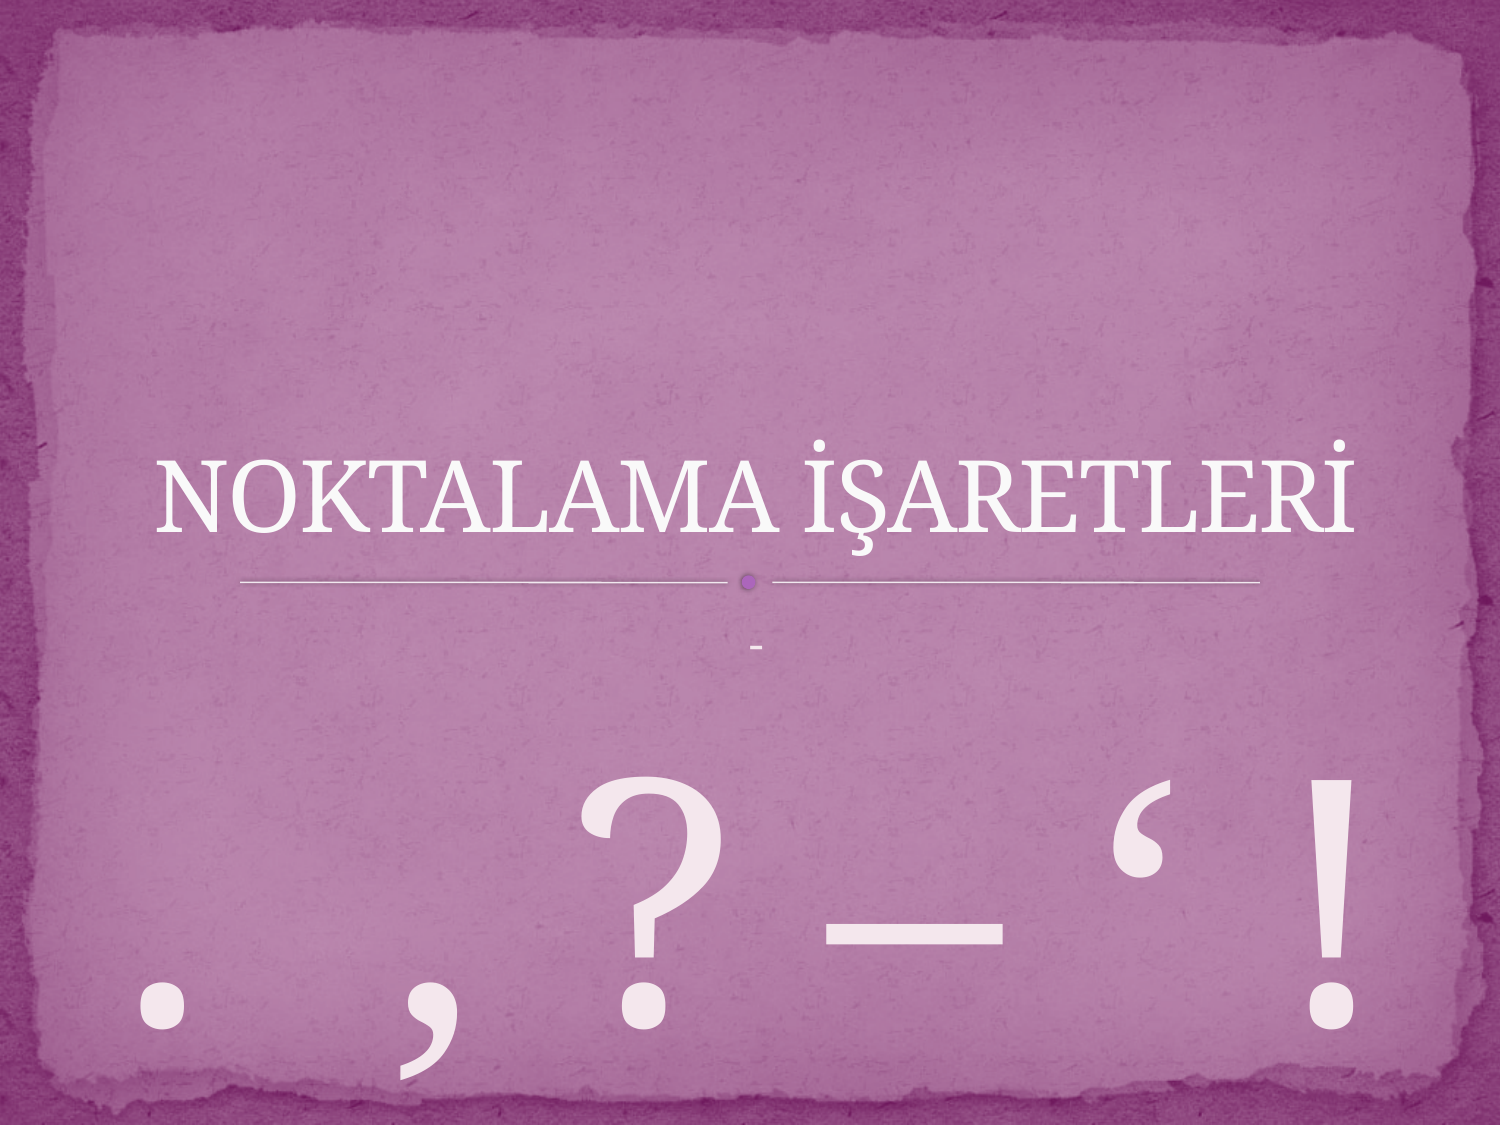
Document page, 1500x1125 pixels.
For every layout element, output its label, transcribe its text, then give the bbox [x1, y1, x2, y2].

title NOKTALAMA İŞARETLERİ [74, 235, 1438, 561]
subtitle - . , ? – ‘ ! [75, 606, 1438, 1067]
